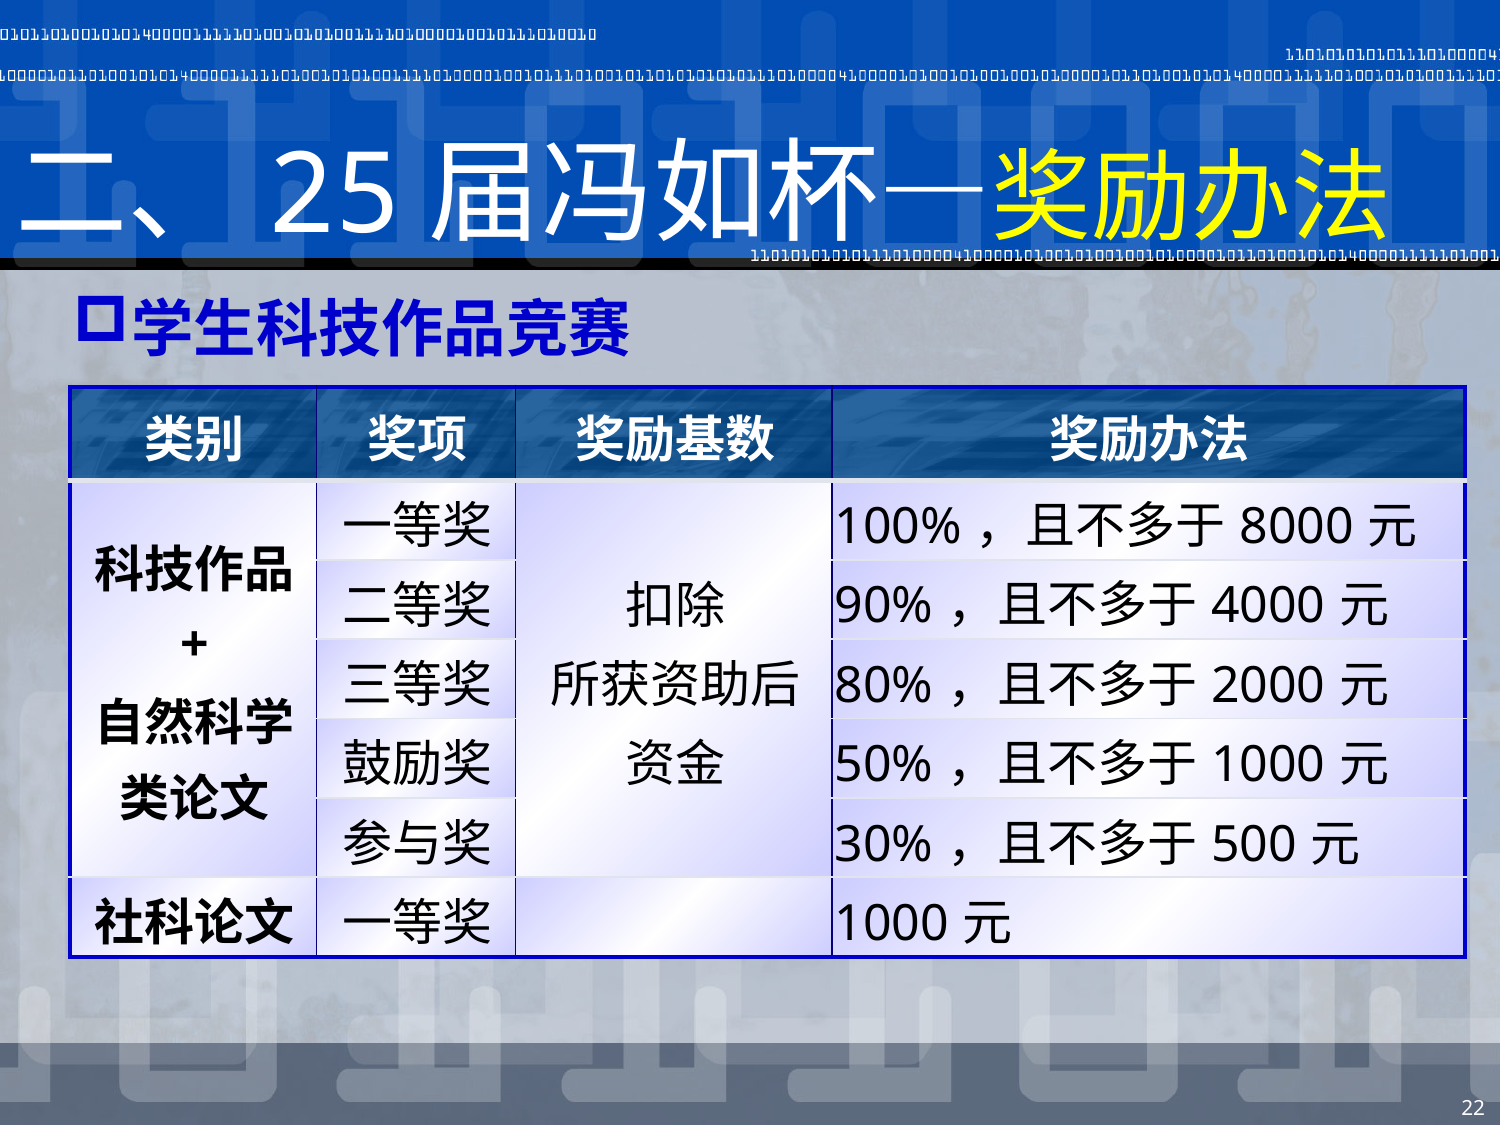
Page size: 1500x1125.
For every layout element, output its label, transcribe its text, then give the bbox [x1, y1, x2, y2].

table_cell 100%，且不多于8000元 [833, 483, 1463, 559]
table_cell 科技作品 + 自然科学类论文 [72, 483, 316, 876]
table_cell 参与奖 [317, 799, 515, 876]
slide_number 22 [1187, 1087, 1500, 1125]
title 二、25届冯如杯—奖励办法 [0, 137, 1500, 238]
table_cell 90%，且不多于4000元 [833, 561, 1463, 638]
table_cell 三等奖 [317, 640, 515, 718]
table_header 奖励办法 [833, 389, 1463, 478]
picture [0, 0, 1500, 137]
table_cell 50%，且不多于1000元 [833, 719, 1463, 797]
picture [0, 238, 1500, 1125]
table_header 类别 [72, 389, 316, 478]
table_header 奖项 [317, 389, 515, 478]
table_cell 80%，且不多于2000元 [833, 640, 1463, 718]
table_cell 鼓励奖 [317, 719, 515, 797]
table_header 奖励基数 [516, 389, 831, 478]
table_cell 一等奖 [317, 878, 515, 955]
table_cell [516, 878, 831, 955]
list 学生科技作品竞赛 [58, 281, 1473, 966]
table_cell 社科论文 [72, 878, 316, 955]
table_cell 二等奖 [317, 561, 515, 638]
table_cell 30%，且不多于500元 [833, 799, 1463, 876]
table_cell 1000元 [833, 878, 1463, 955]
table_cell 一等奖 [317, 483, 515, 559]
table_cell 扣除 所获资助后 资金 [516, 483, 831, 876]
